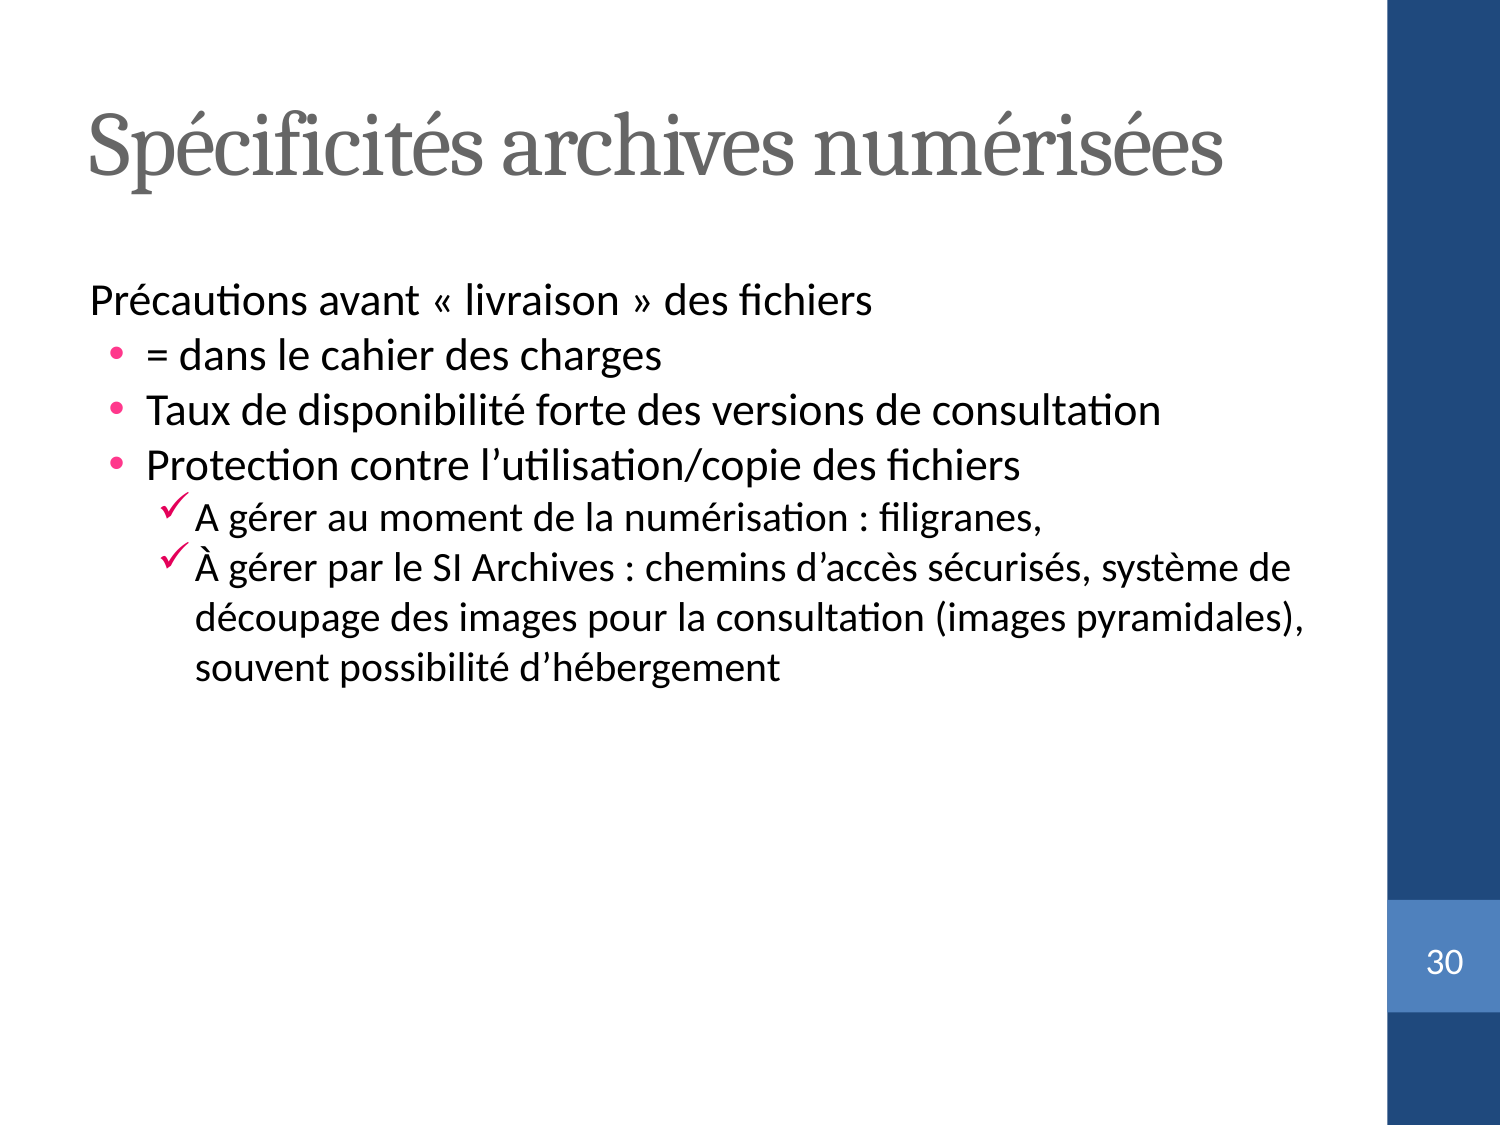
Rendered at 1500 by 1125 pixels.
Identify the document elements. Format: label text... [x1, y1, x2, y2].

text_box Spécificités archives numérisées [74, 45, 1325, 233]
text_box Précautions avant « livraison » des fichiers = dans le cahier des charges Taux de disponibilité forte des versions de consultation Protection contre l’utilisation/copie des fichiers A gérer au moment de la numérisation : filigranes, À gérer par le SI Archives : chemins d’accès sécurisés, système de découpage des images pour la consultation (images pyramidales), souvent possibilité d’hébergement [74, 262, 1325, 1050]
text_box <numéro> [1399, 926, 1490, 992]
